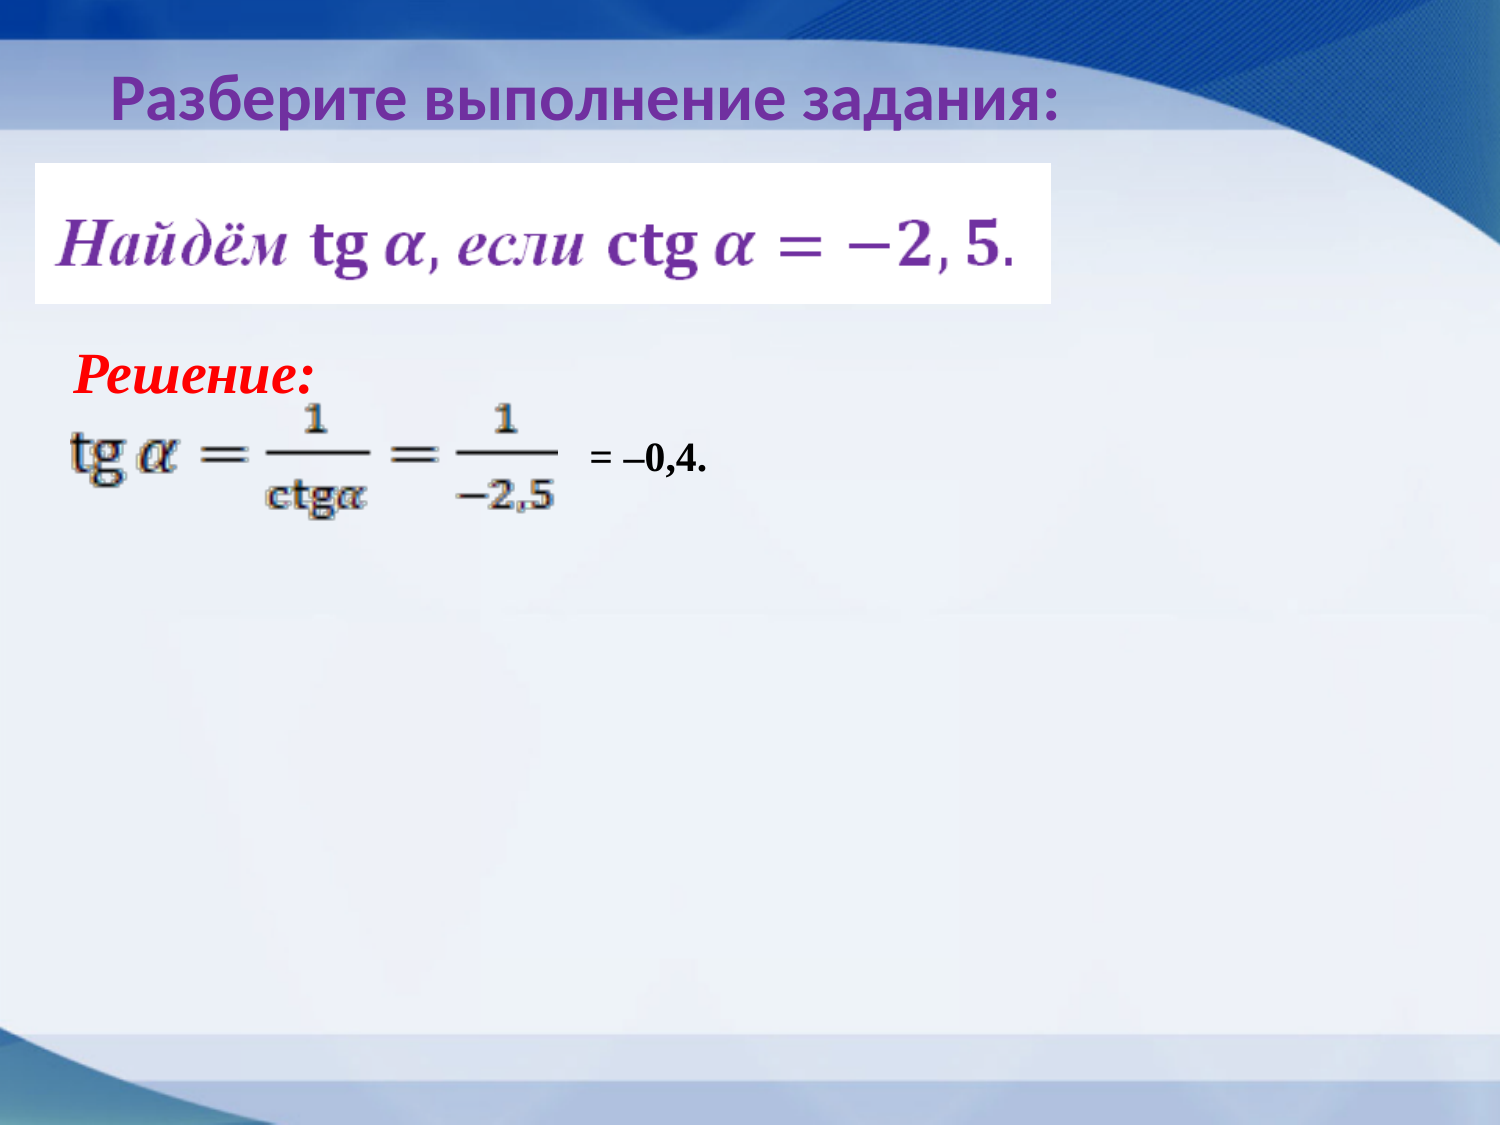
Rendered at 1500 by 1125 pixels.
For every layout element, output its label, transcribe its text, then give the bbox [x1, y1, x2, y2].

picture [0, 0, 1500, 1125]
text_box Решение: [58, 328, 352, 413]
text_box = –0,4. [574, 421, 733, 487]
title Разберите выполнение задания: [0, 35, 1172, 153]
